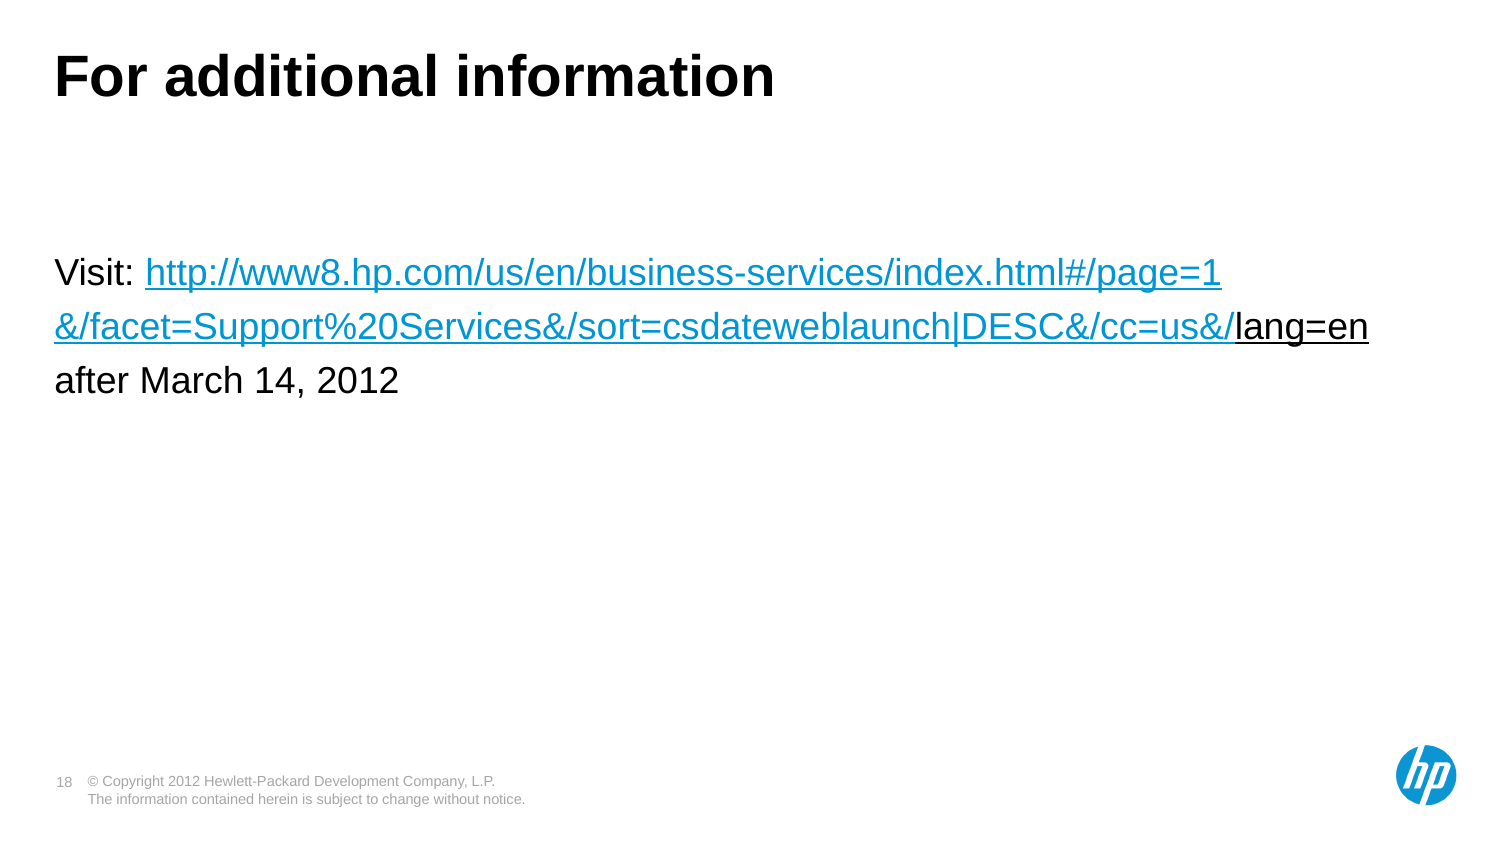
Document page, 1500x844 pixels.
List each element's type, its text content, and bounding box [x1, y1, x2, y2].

list Visit: http://www8.hp.com/us/en/business-services/index.html#/page=1 &/facet=Support%20Services&/sort=csdateweblaunch|DESC&/cc=us&/lang=en after March 14, 2012 [54, 239, 1388, 697]
title For additional information [54, 38, 1443, 110]
picture [1395, 744, 1458, 806]
